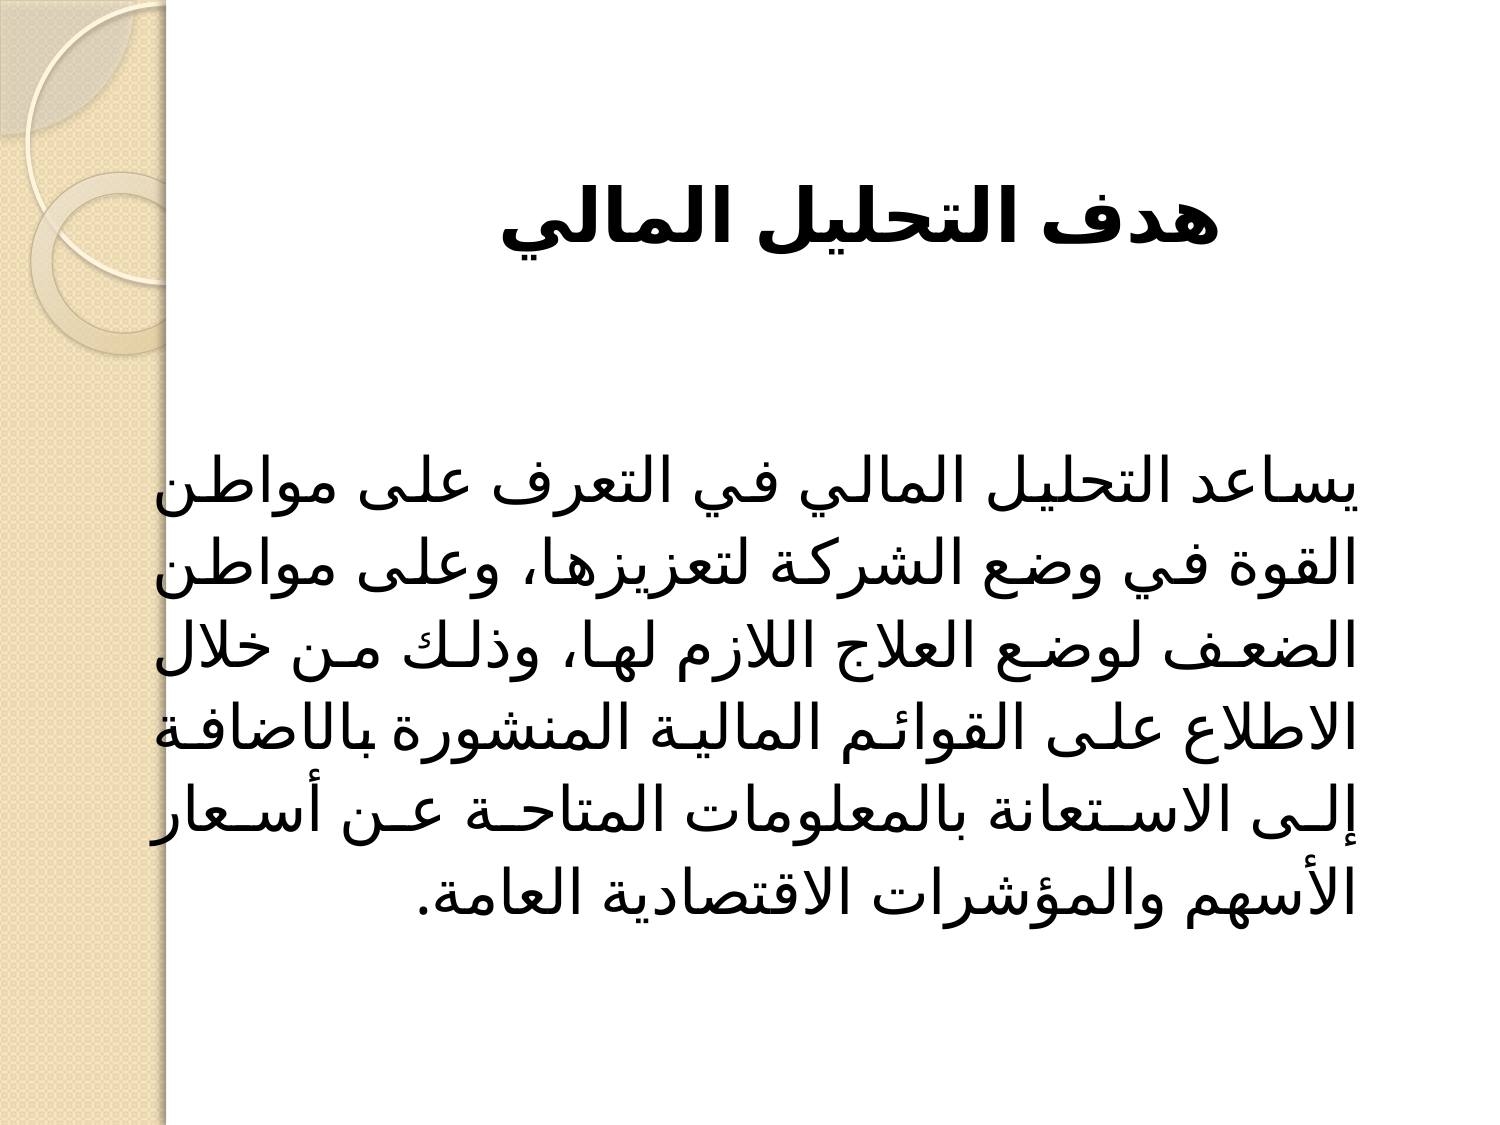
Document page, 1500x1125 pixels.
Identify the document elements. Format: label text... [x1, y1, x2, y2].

title هدف التحليل المالي [312, 149, 1238, 275]
list يساعد التحليل المالي في التعرف على مواطن القوة في وضع الشركة لتعزيزها، وعلى مواطن الضعف لوضع العلاج اللازم لها، وذلك من خلال الاطلاع على القوائم المالية المنشورة بالاضافة إلى الاستعانة بالمعلومات المتاحة عن أسعار الأسهم والمؤشرات الاقتصادية العامة. [137, 425, 1375, 863]
